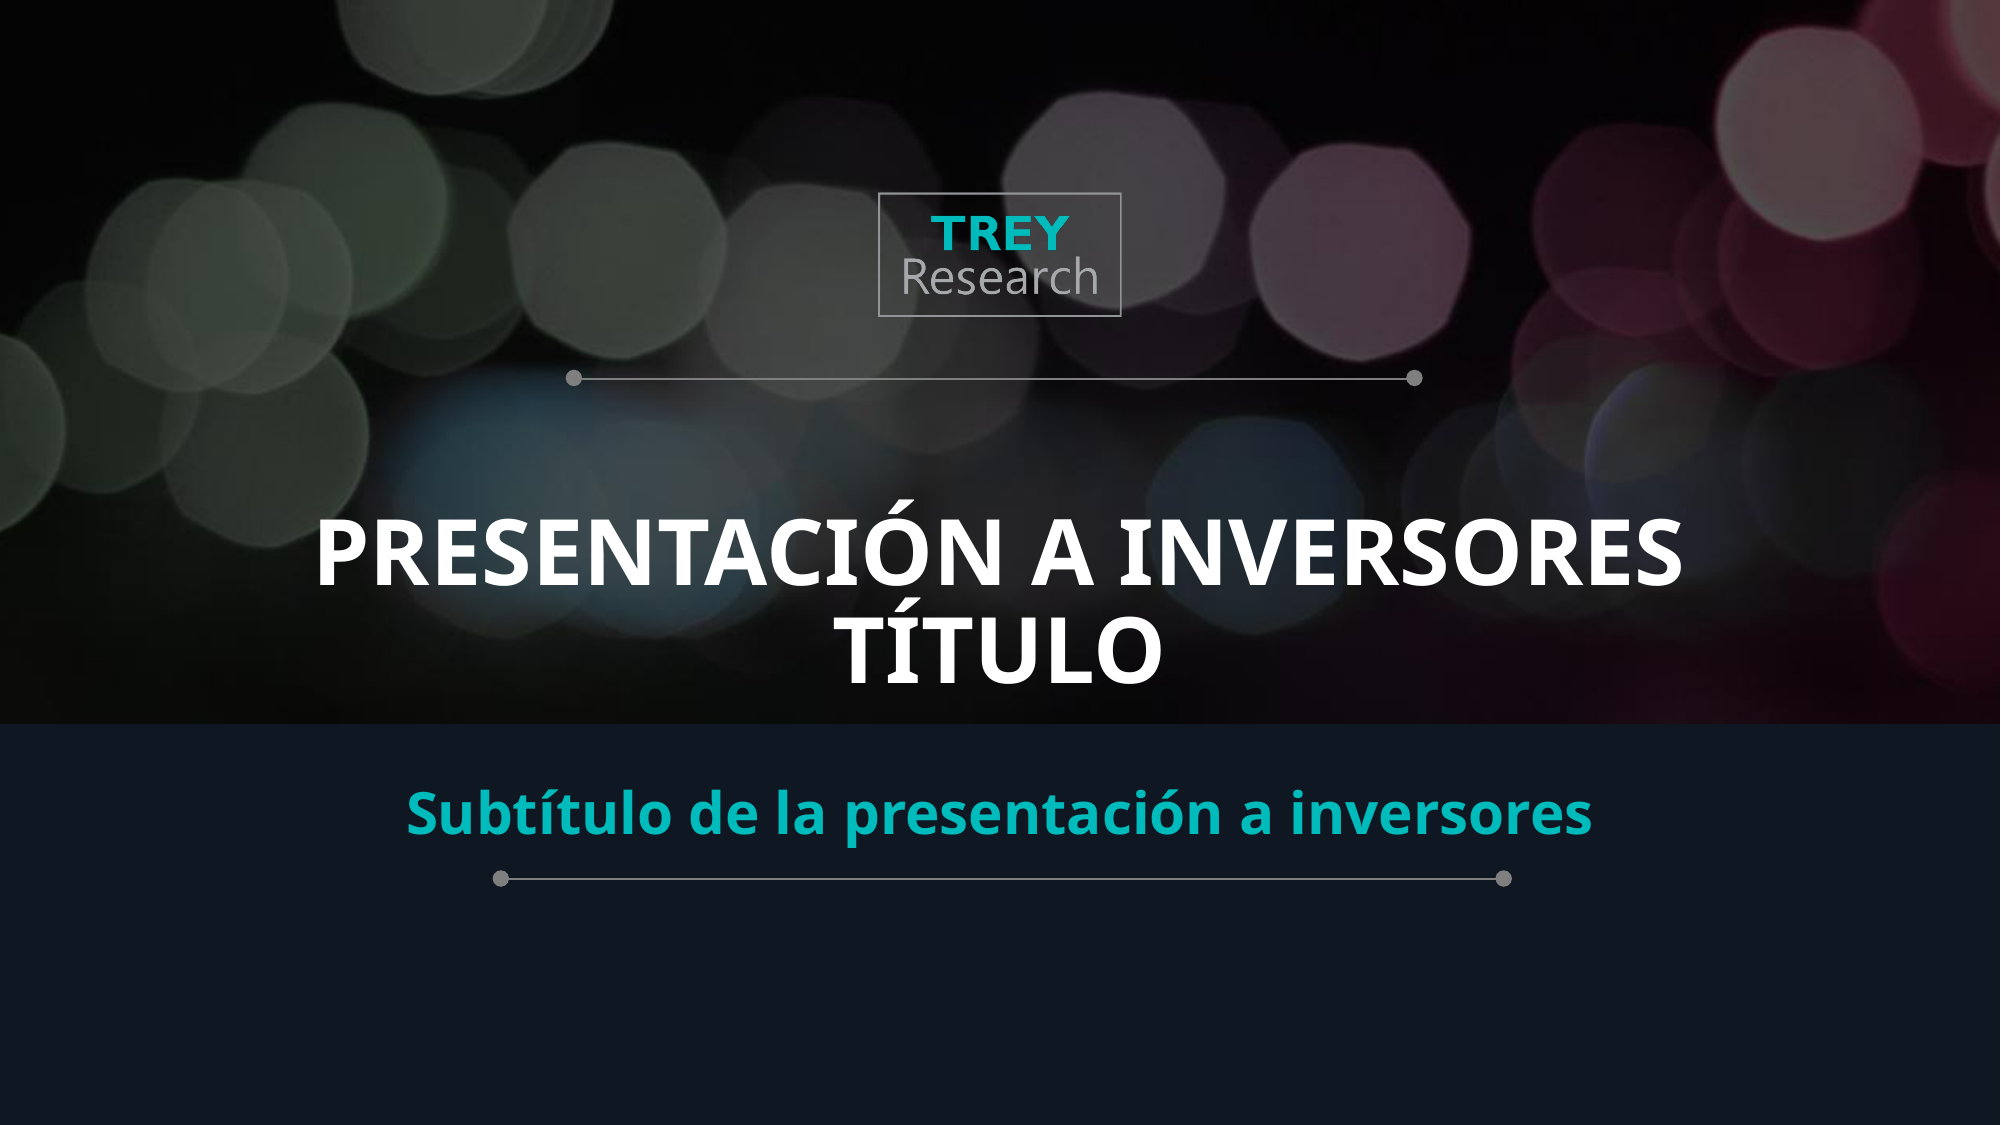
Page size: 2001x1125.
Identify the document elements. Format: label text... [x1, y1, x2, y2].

picture [0, 0, 2000, 724]
subtitle Subtítulo de la presentación a inversores [249, 776, 1750, 853]
title PRESENTACIÓN A INVERSORES TÍTULO [249, 397, 1750, 712]
